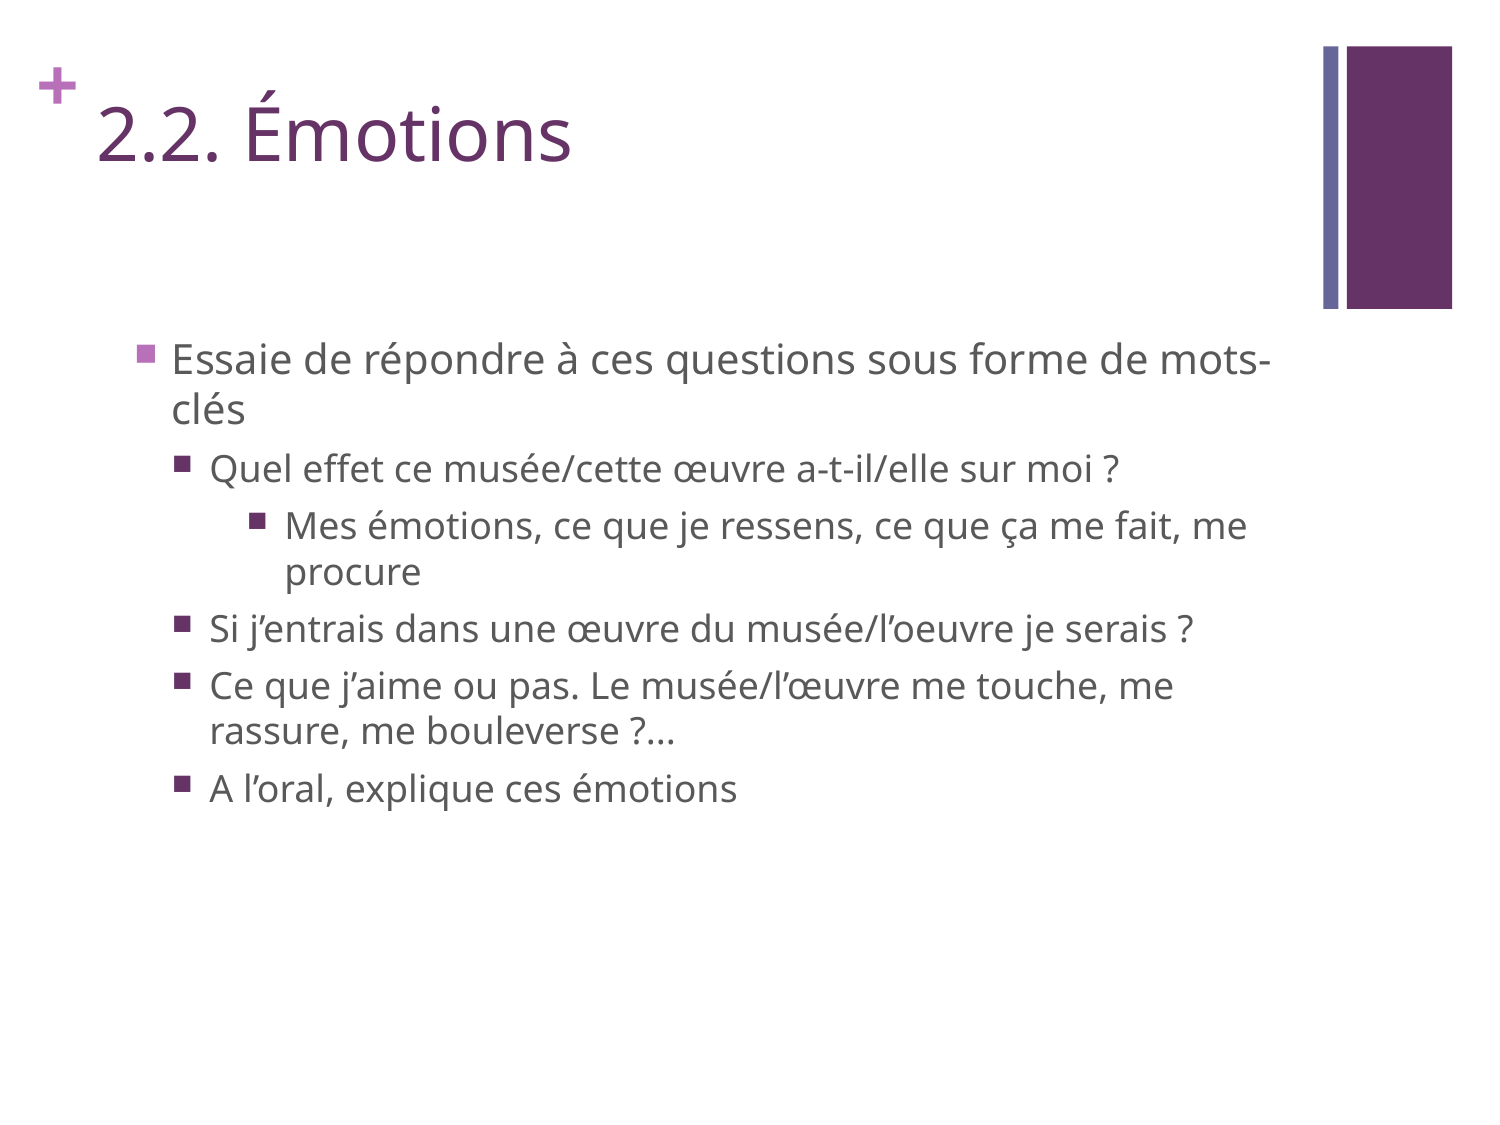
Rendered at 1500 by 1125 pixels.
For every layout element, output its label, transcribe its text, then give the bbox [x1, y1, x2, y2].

list Essaie de répondre à ces questions sous forme de mots-clés Quel effet ce musée/cette œuvre a-t-il/elle sur moi ? Mes émotions, ce que je ressens, ce que ça me fait, me procure Si j’entrais dans une œuvre du musée/l’oeuvre je serais ? Ce que j’aime ou pas. Le musée/l’œuvre me touche, me rassure, me bouleverse ?... A l’oral, explique ces émotions [81, 324, 1322, 1005]
title 2.2. Émotions [81, 79, 1322, 263]
